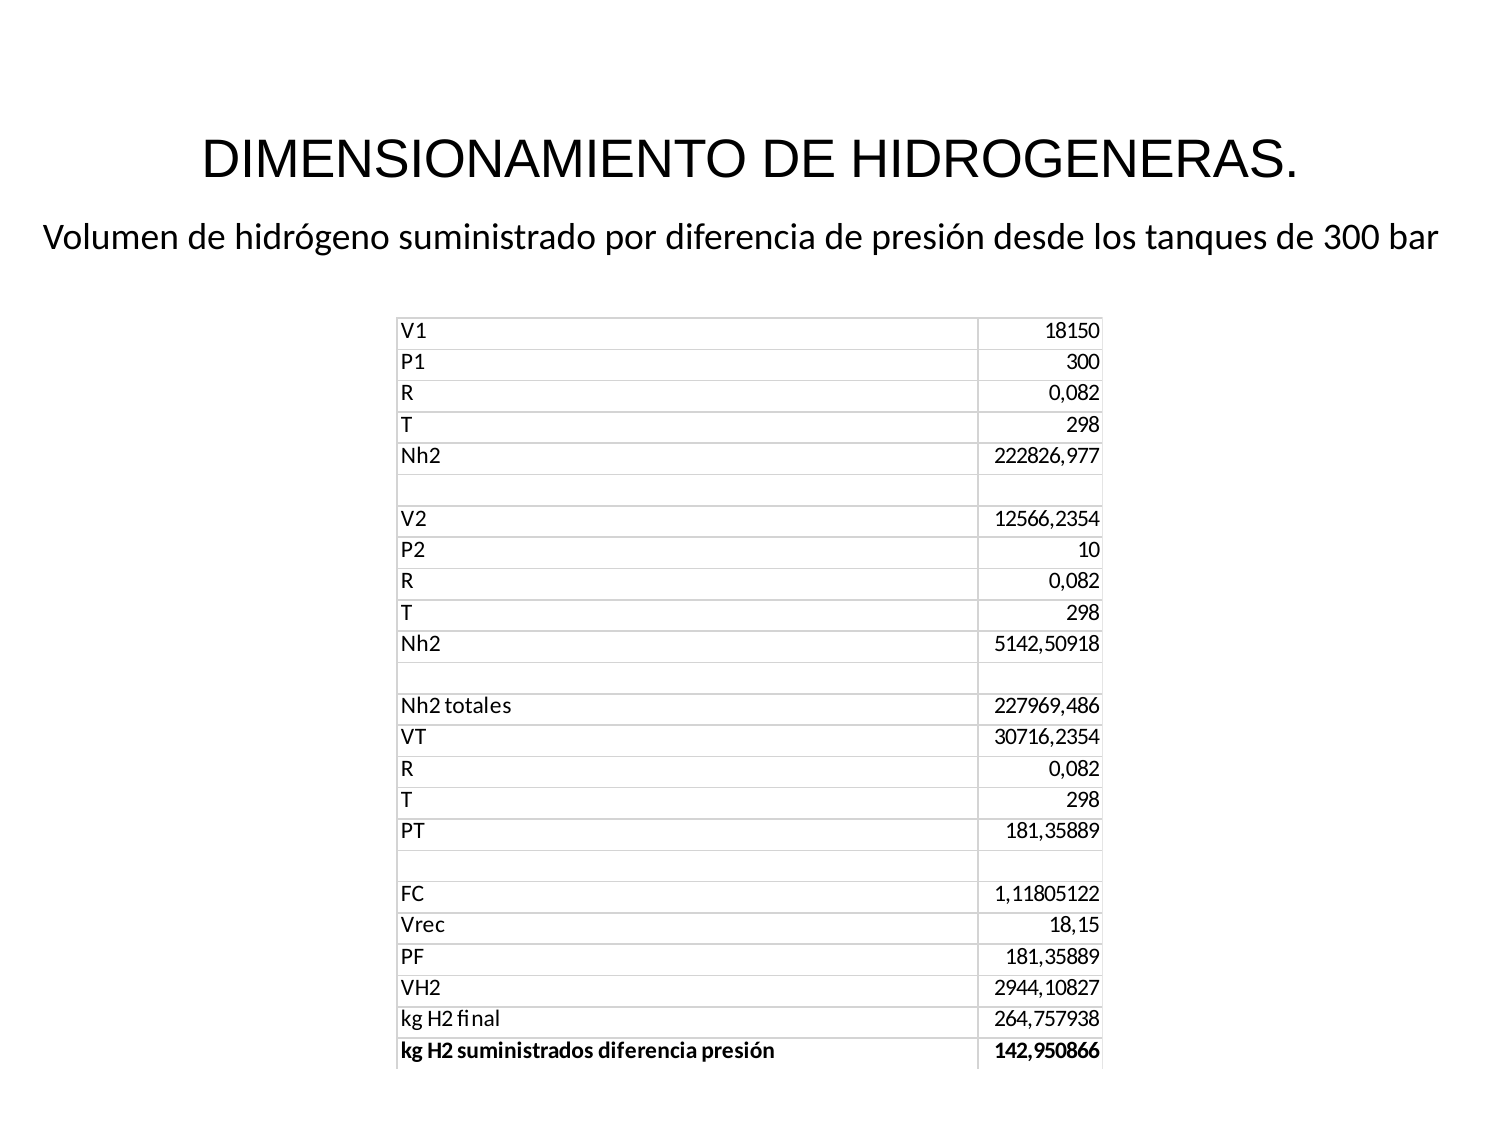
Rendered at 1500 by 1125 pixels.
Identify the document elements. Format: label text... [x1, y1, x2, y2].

text_box Volumen de hidrógeno suministrado por diferencia de presión desde los tanques de 300 bar [27, 204, 1457, 355]
text_box DIMENSIONAMIENTO DE HIDROGENERAS. [0, 130, 1500, 190]
picture [395, 317, 1104, 1071]
